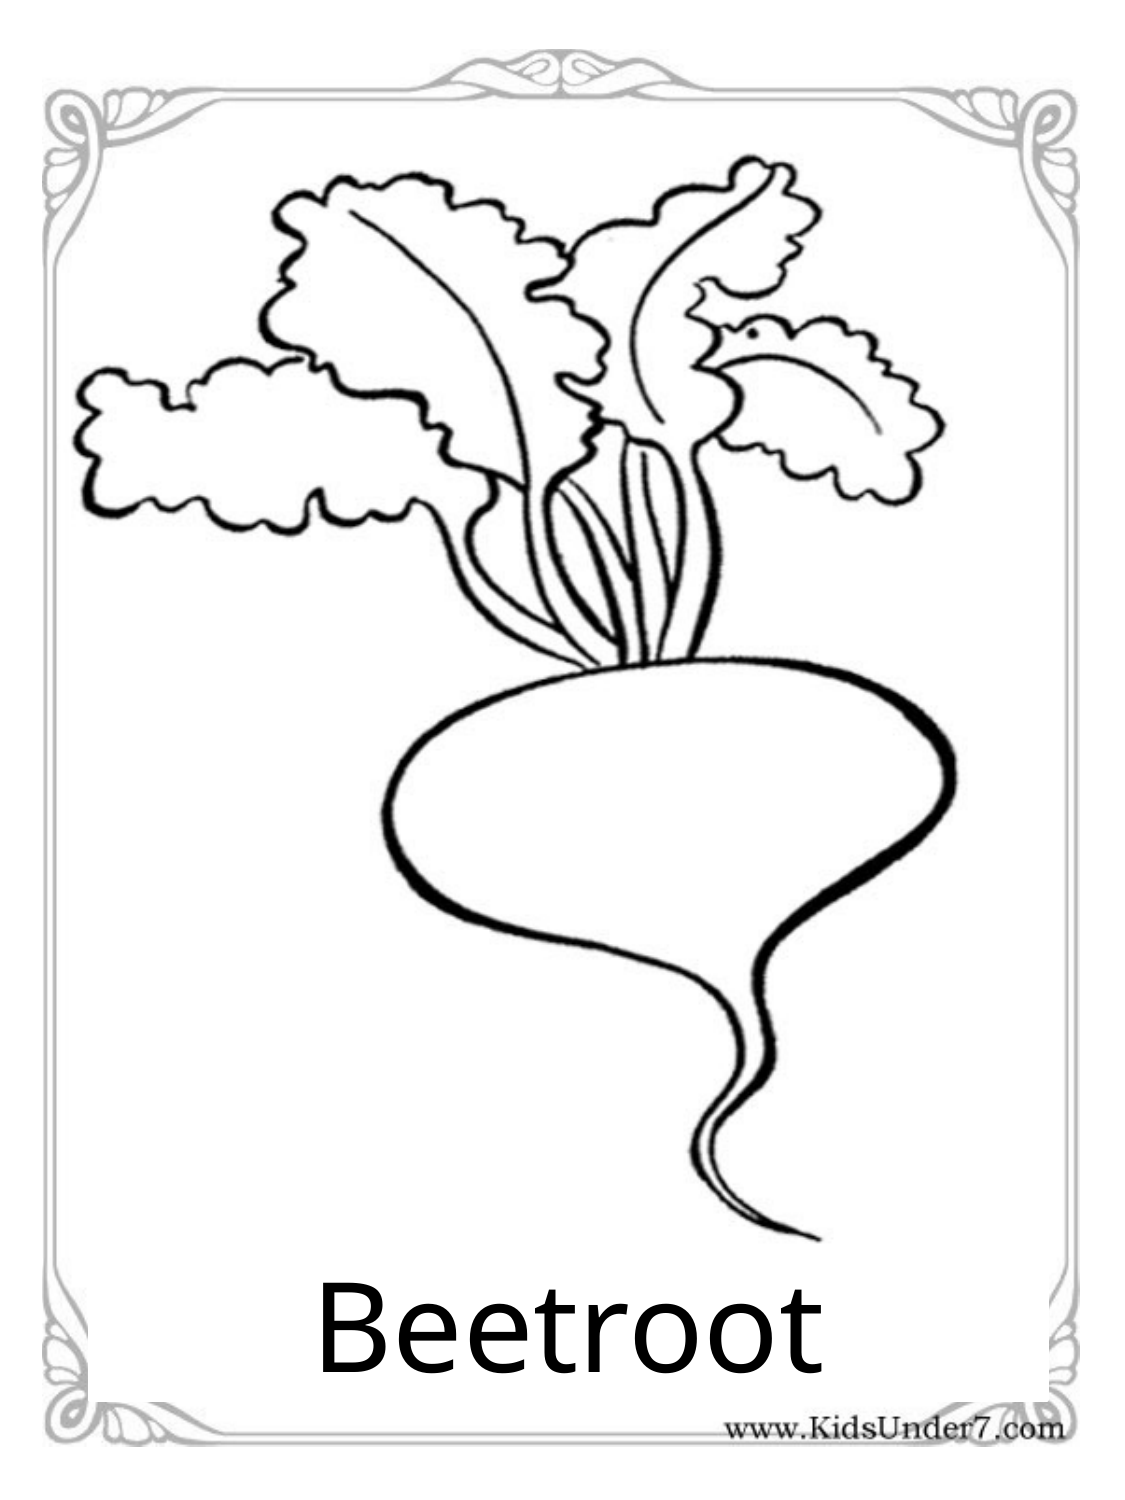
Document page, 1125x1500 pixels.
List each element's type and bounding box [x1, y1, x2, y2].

picture [42, 49, 1081, 1448]
